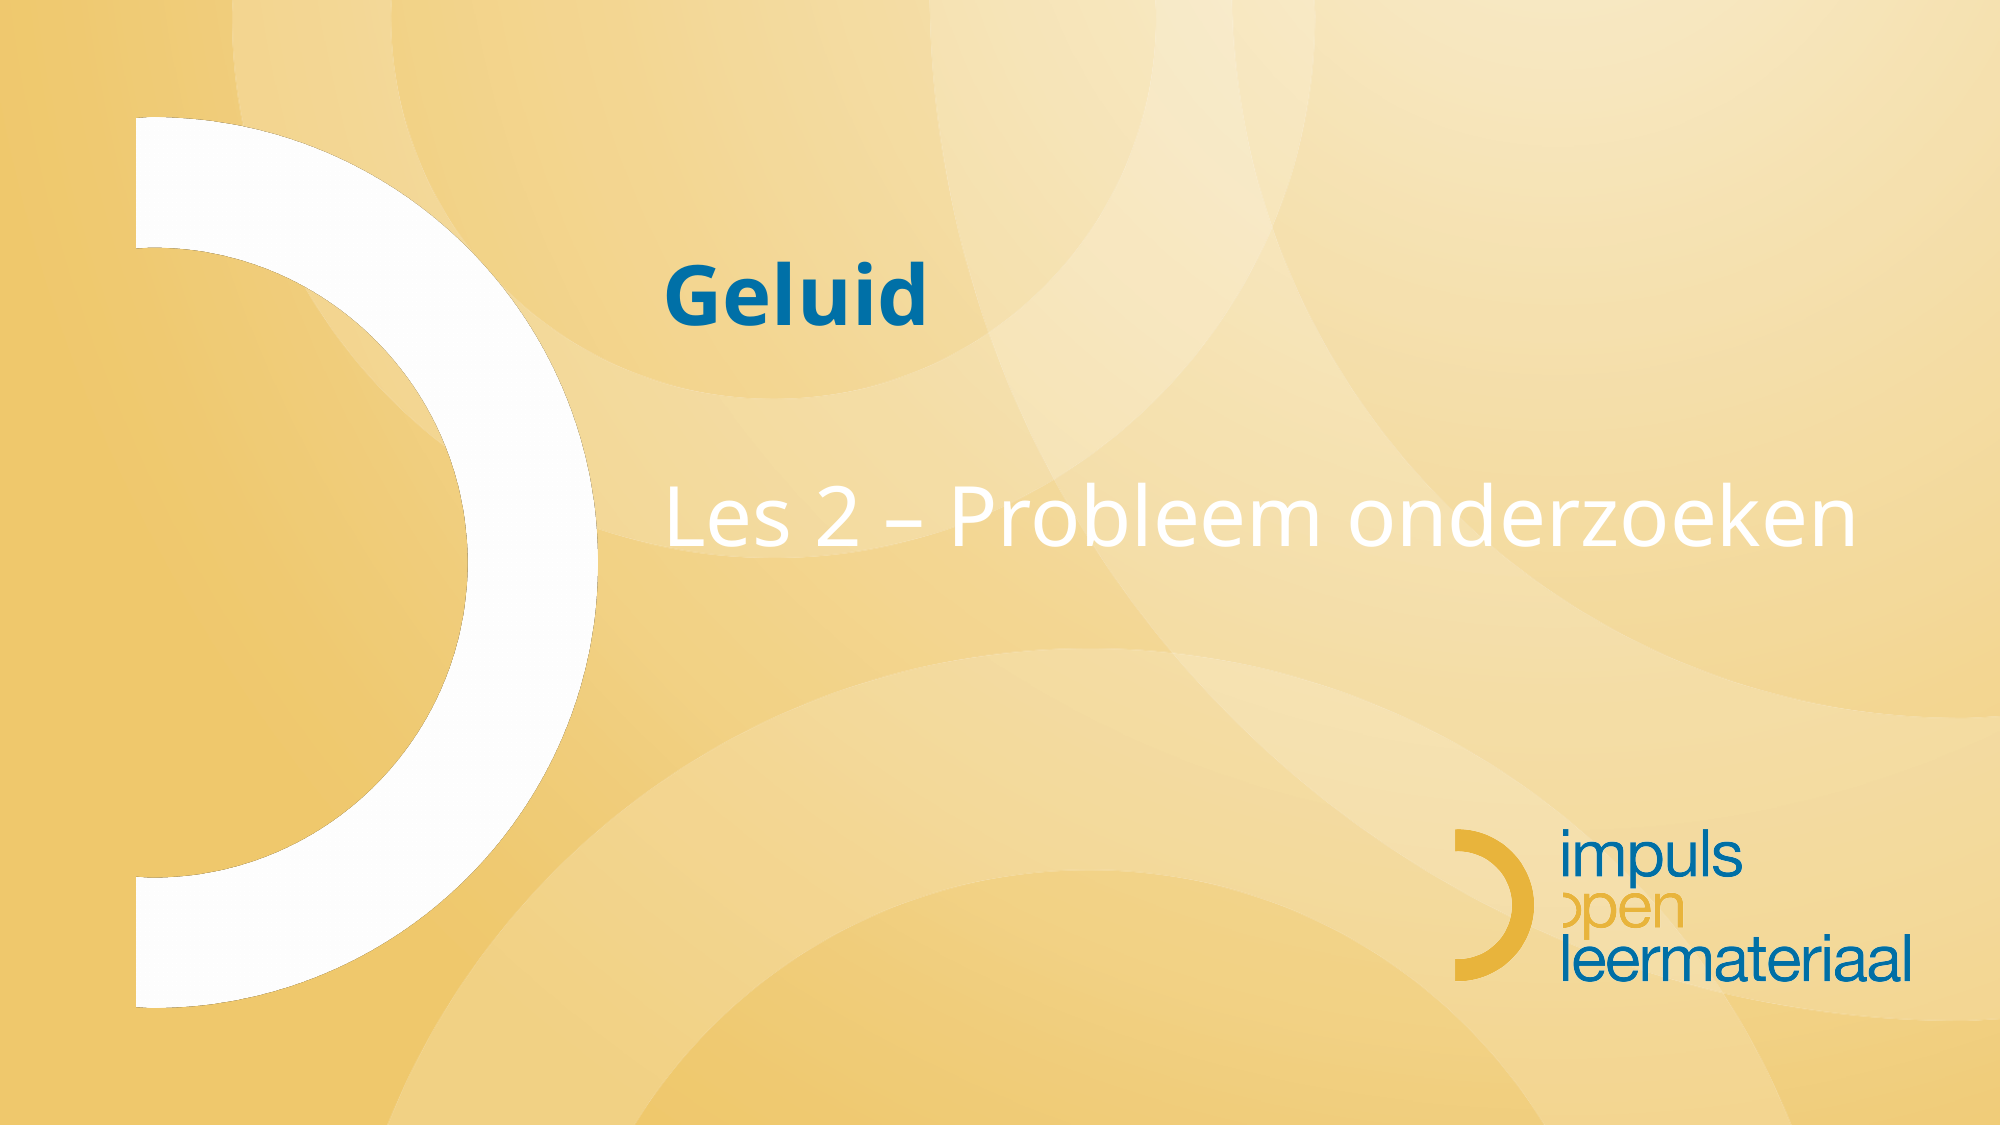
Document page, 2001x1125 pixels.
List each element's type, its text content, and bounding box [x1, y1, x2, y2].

picture [0, 0, 2000, 1125]
title Geluid [662, 242, 1910, 441]
subtitle Les 2 – Probleem onderzoeken [662, 462, 1949, 657]
